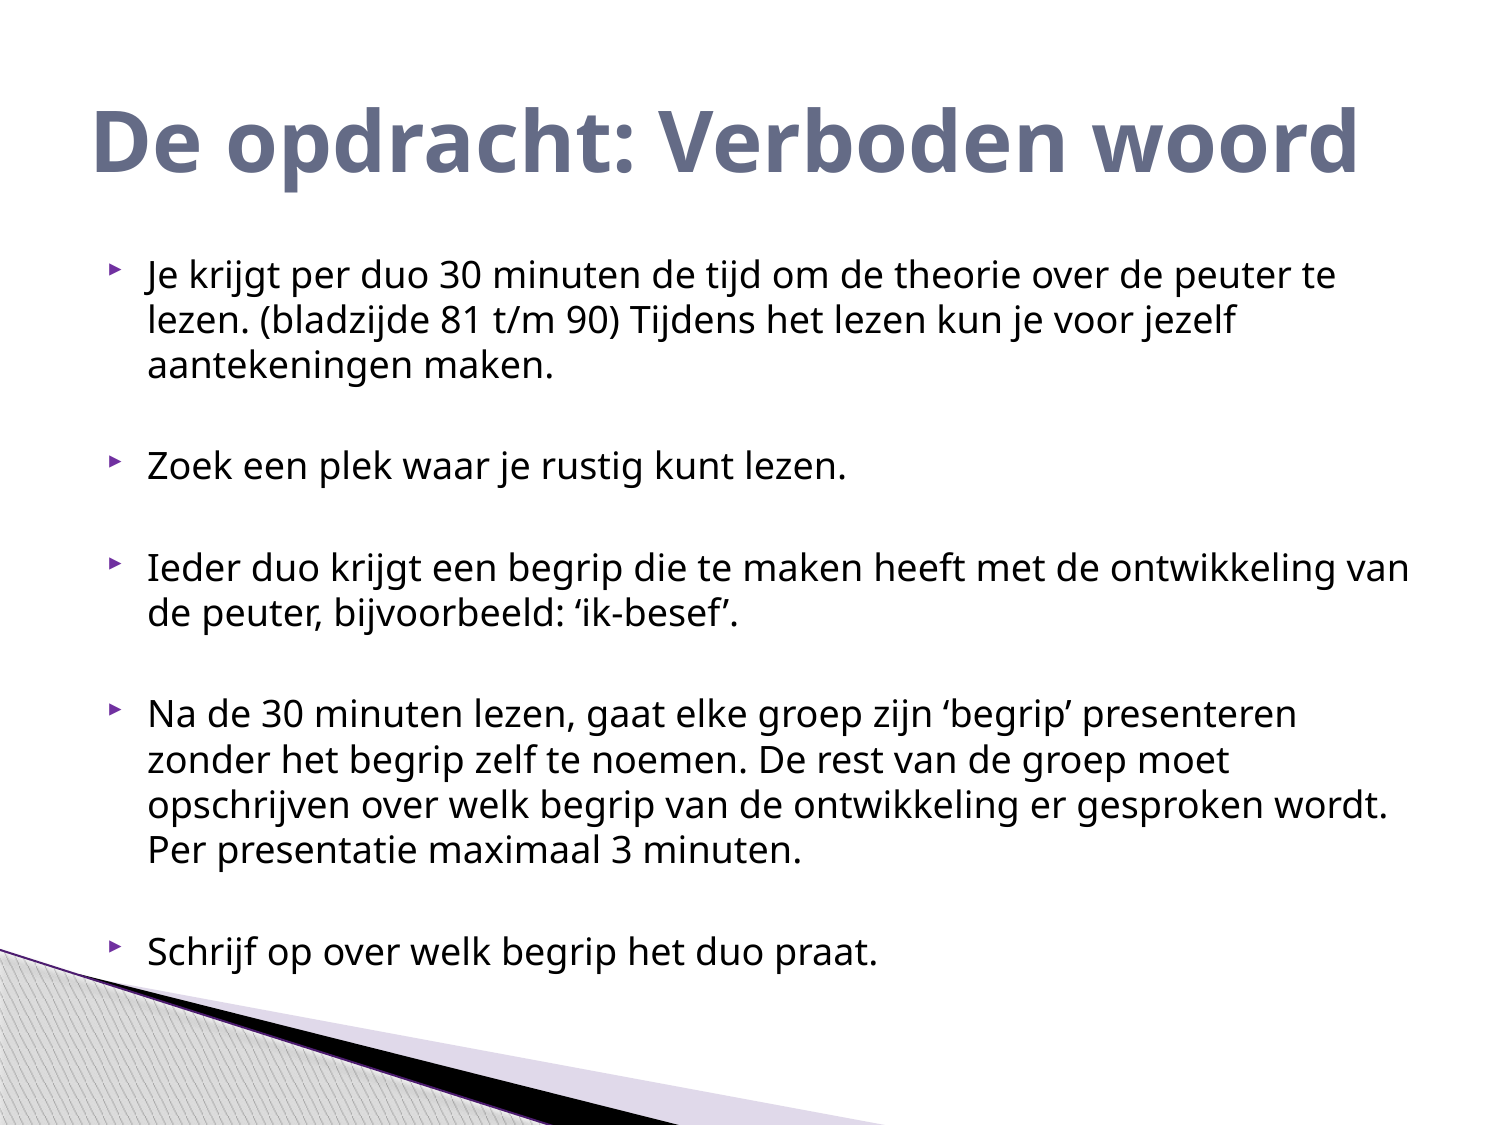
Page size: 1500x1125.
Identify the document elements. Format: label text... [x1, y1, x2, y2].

list Je krijgt per duo 30 minuten de tijd om de theorie over de peuter te lezen. (bladzijde 81 t/m 90) Tijdens het lezen kun je voor jezelf aantekeningen maken. Zoek een plek waar je rustig kunt lezen. Ieder duo krijgt een begrip die te maken heeft met de ontwikkeling van de peuter, bijvoorbeeld: ‘ik-besef’. Na de 30 minuten lezen, gaat elke groep zijn ‘begrip’ presenteren zonder het begrip zelf te noemen. De rest van de groep moet opschrijven over welk begrip van de ontwikkeling er gesproken wordt. Per presentatie maximaal 3 minuten. Schrijf op over welk begrip het duo praat. [75, 243, 1425, 986]
title De opdracht: Verboden woord [75, 45, 1425, 233]
